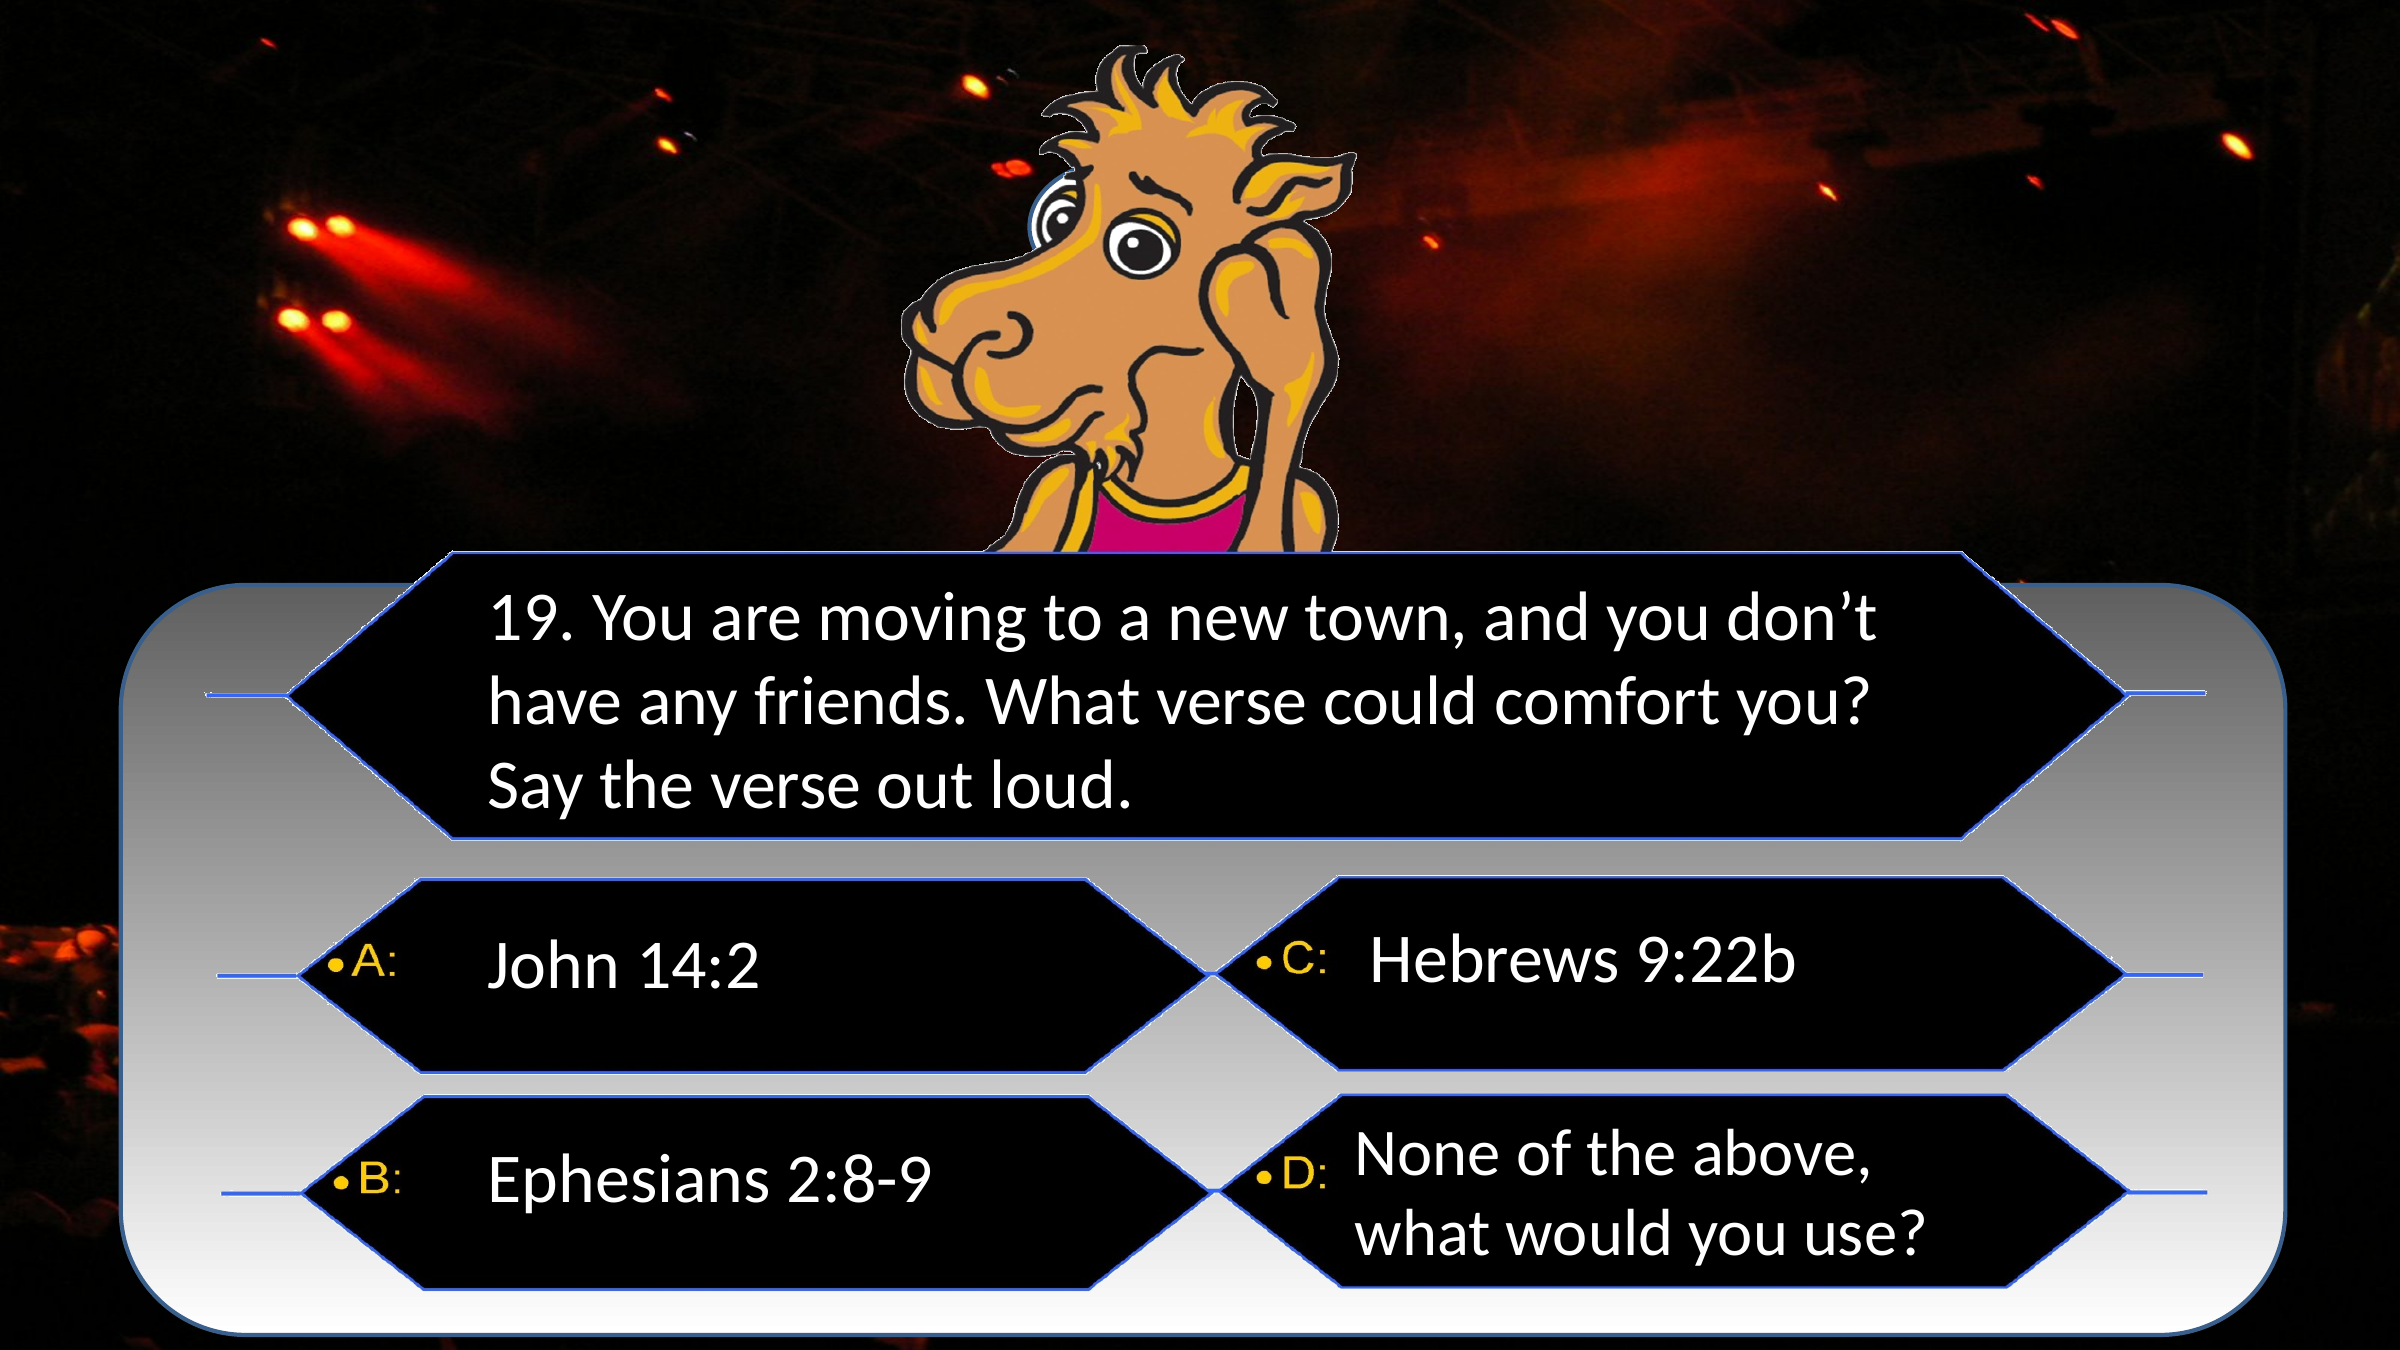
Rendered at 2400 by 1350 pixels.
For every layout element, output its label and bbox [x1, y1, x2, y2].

text_box [203, 44, 2209, 1350]
picture [0, 0, 2400, 1350]
